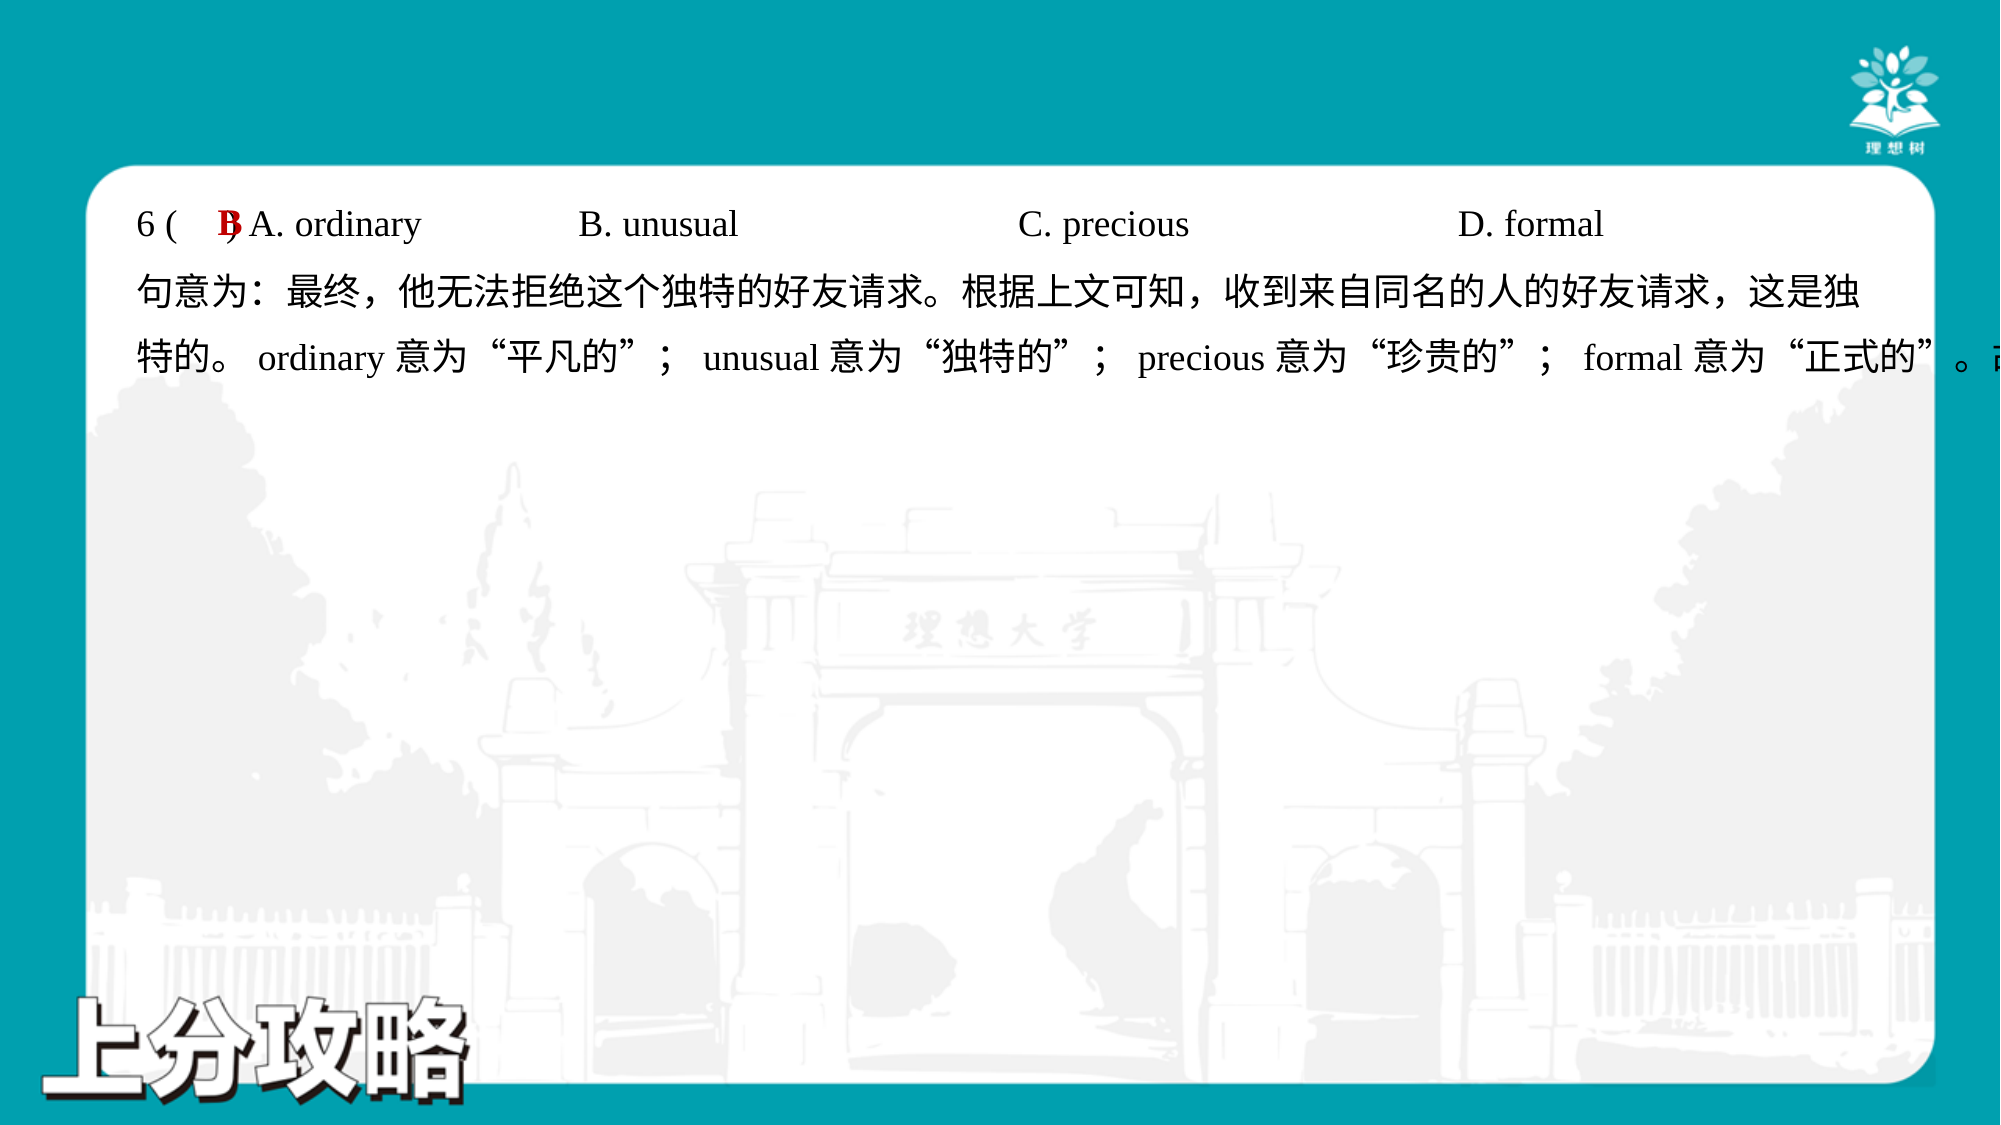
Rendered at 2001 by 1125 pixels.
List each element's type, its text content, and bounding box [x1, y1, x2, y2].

picture [0, 0, 2000, 1125]
text_box 6 ( ) A. ordinary B. unusual C. precious D. formal [136, 176, 1865, 237]
text_box B [204, 176, 257, 236]
text_box 句意为：最终，他无法拒绝这个独特的好友请求。根据上文可知，收到来自同名的人的好友请求，这是独 特的。ordinary意为“平凡的”；unusual意为“独特的”；precious意为“珍贵的”；formal意为“正式的”。故选B项。 [136, 244, 1865, 372]
